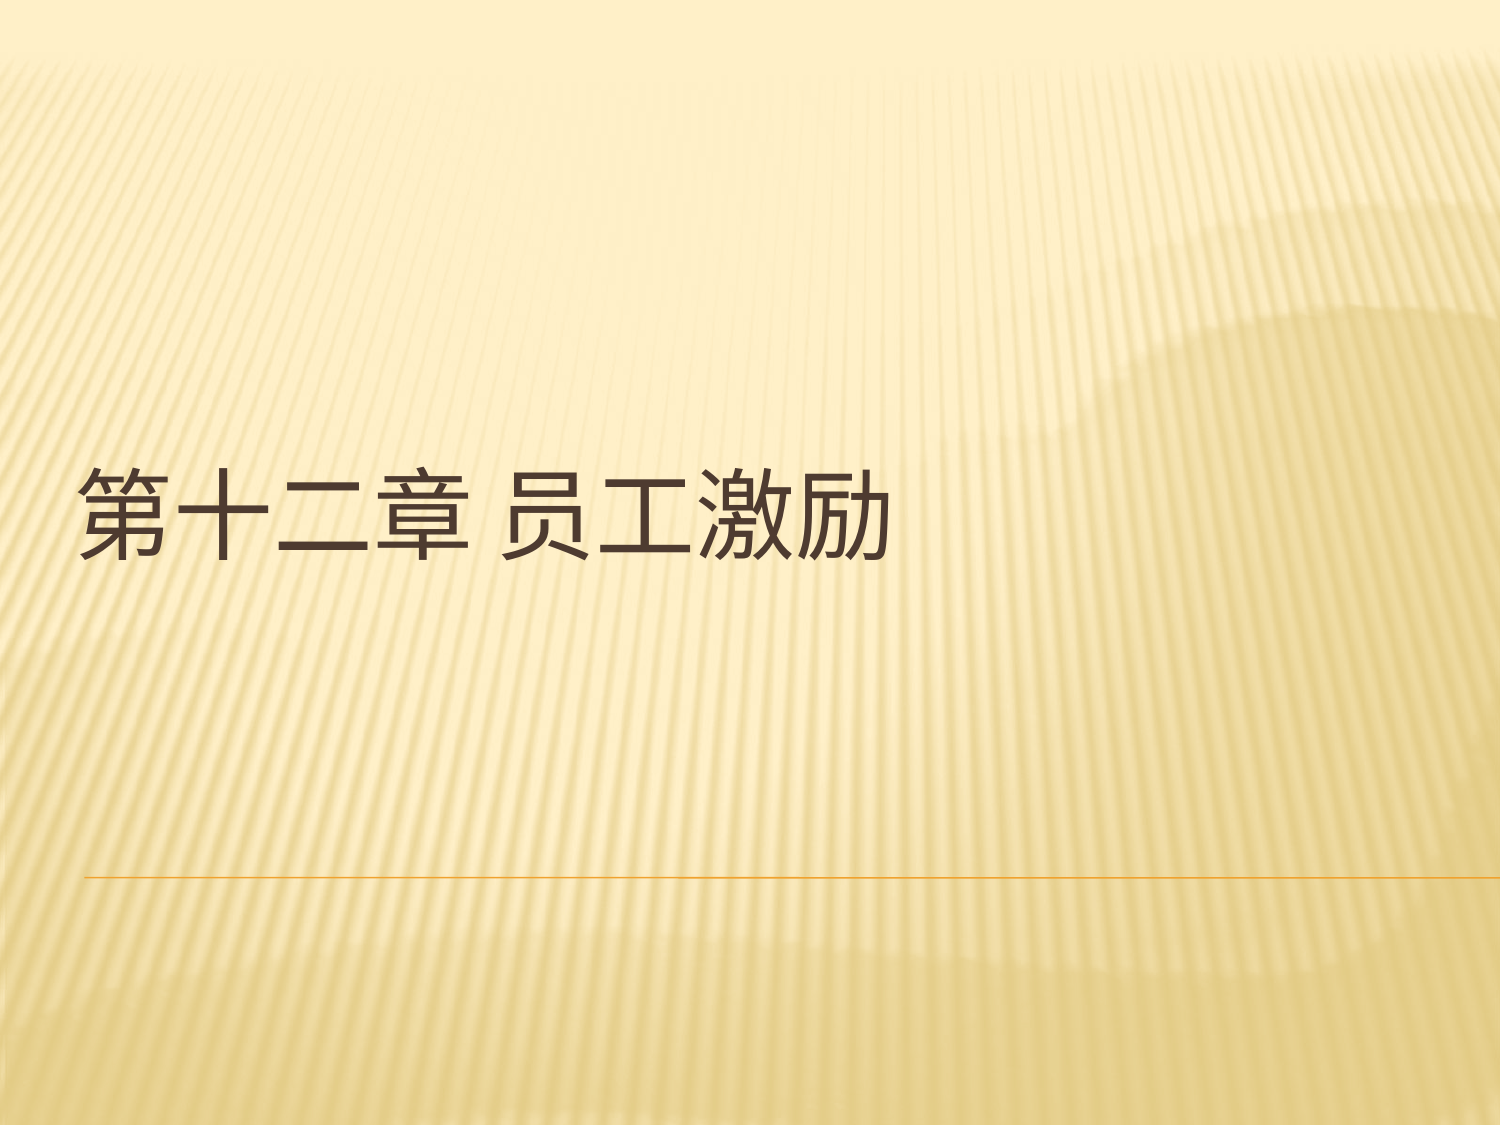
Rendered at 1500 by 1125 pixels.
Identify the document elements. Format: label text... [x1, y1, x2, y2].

title 第十二章 员工激励 [58, 445, 1447, 646]
